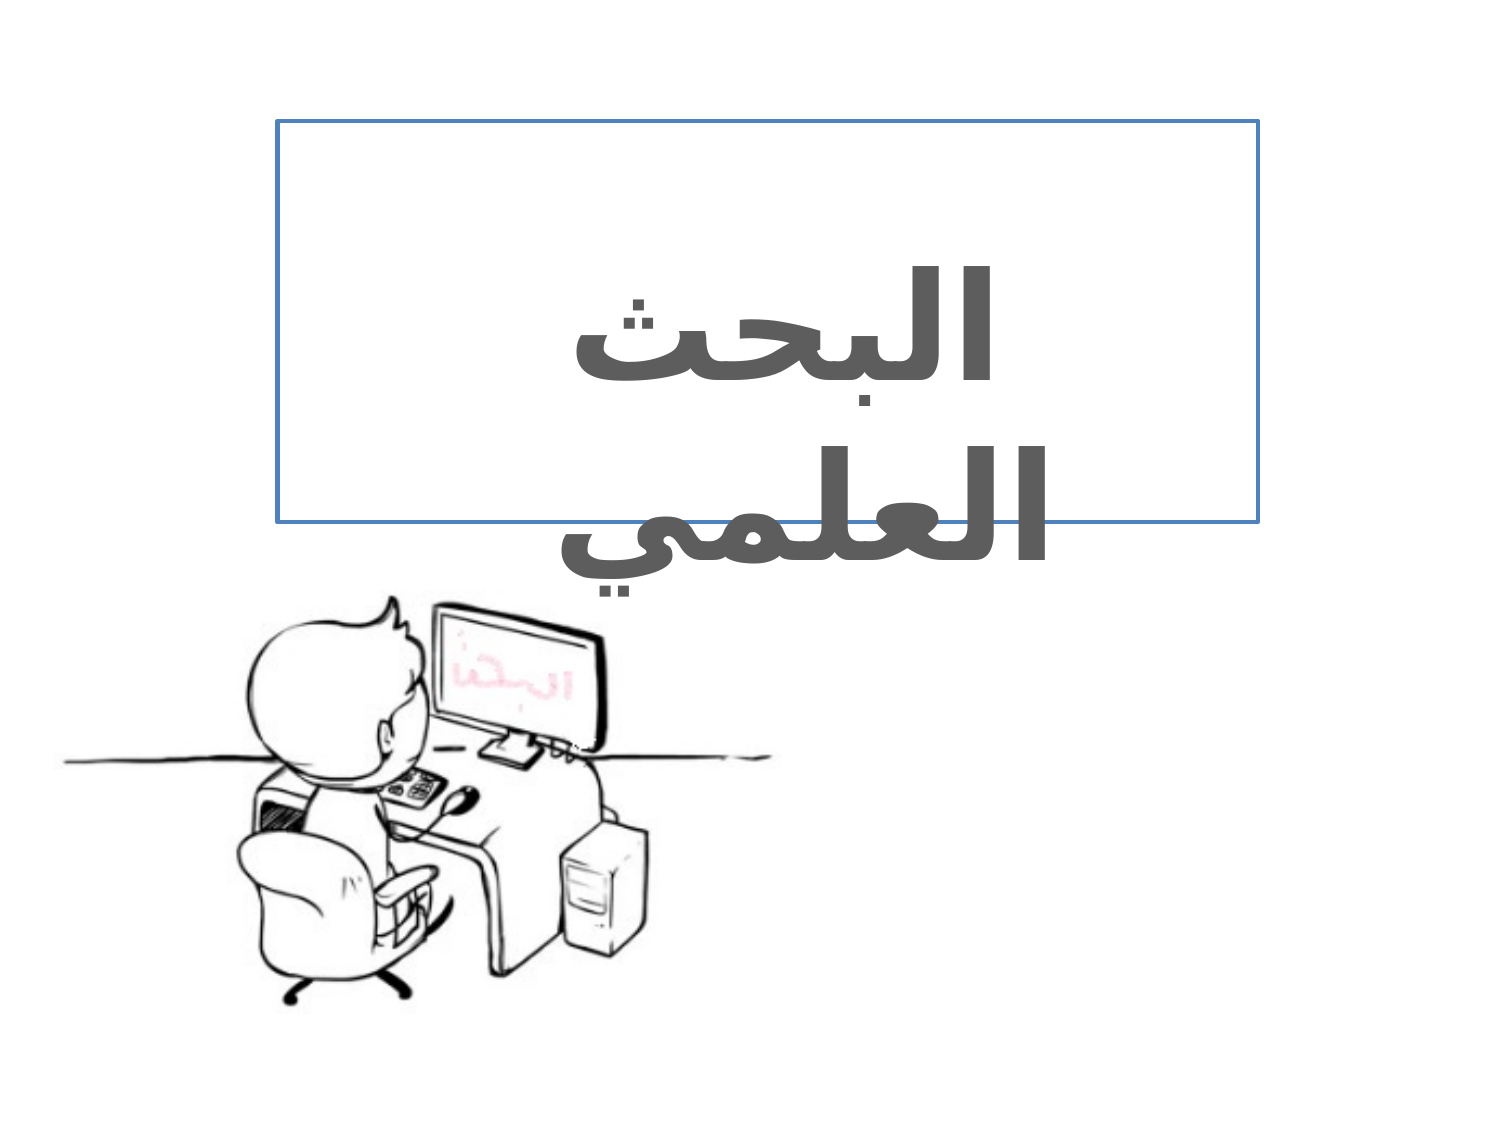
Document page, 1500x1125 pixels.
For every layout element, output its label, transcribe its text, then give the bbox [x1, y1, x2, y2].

text_box البحث العلمي [383, 222, 1187, 598]
picture [52, 574, 833, 1033]
text_box [275, 119, 1260, 524]
